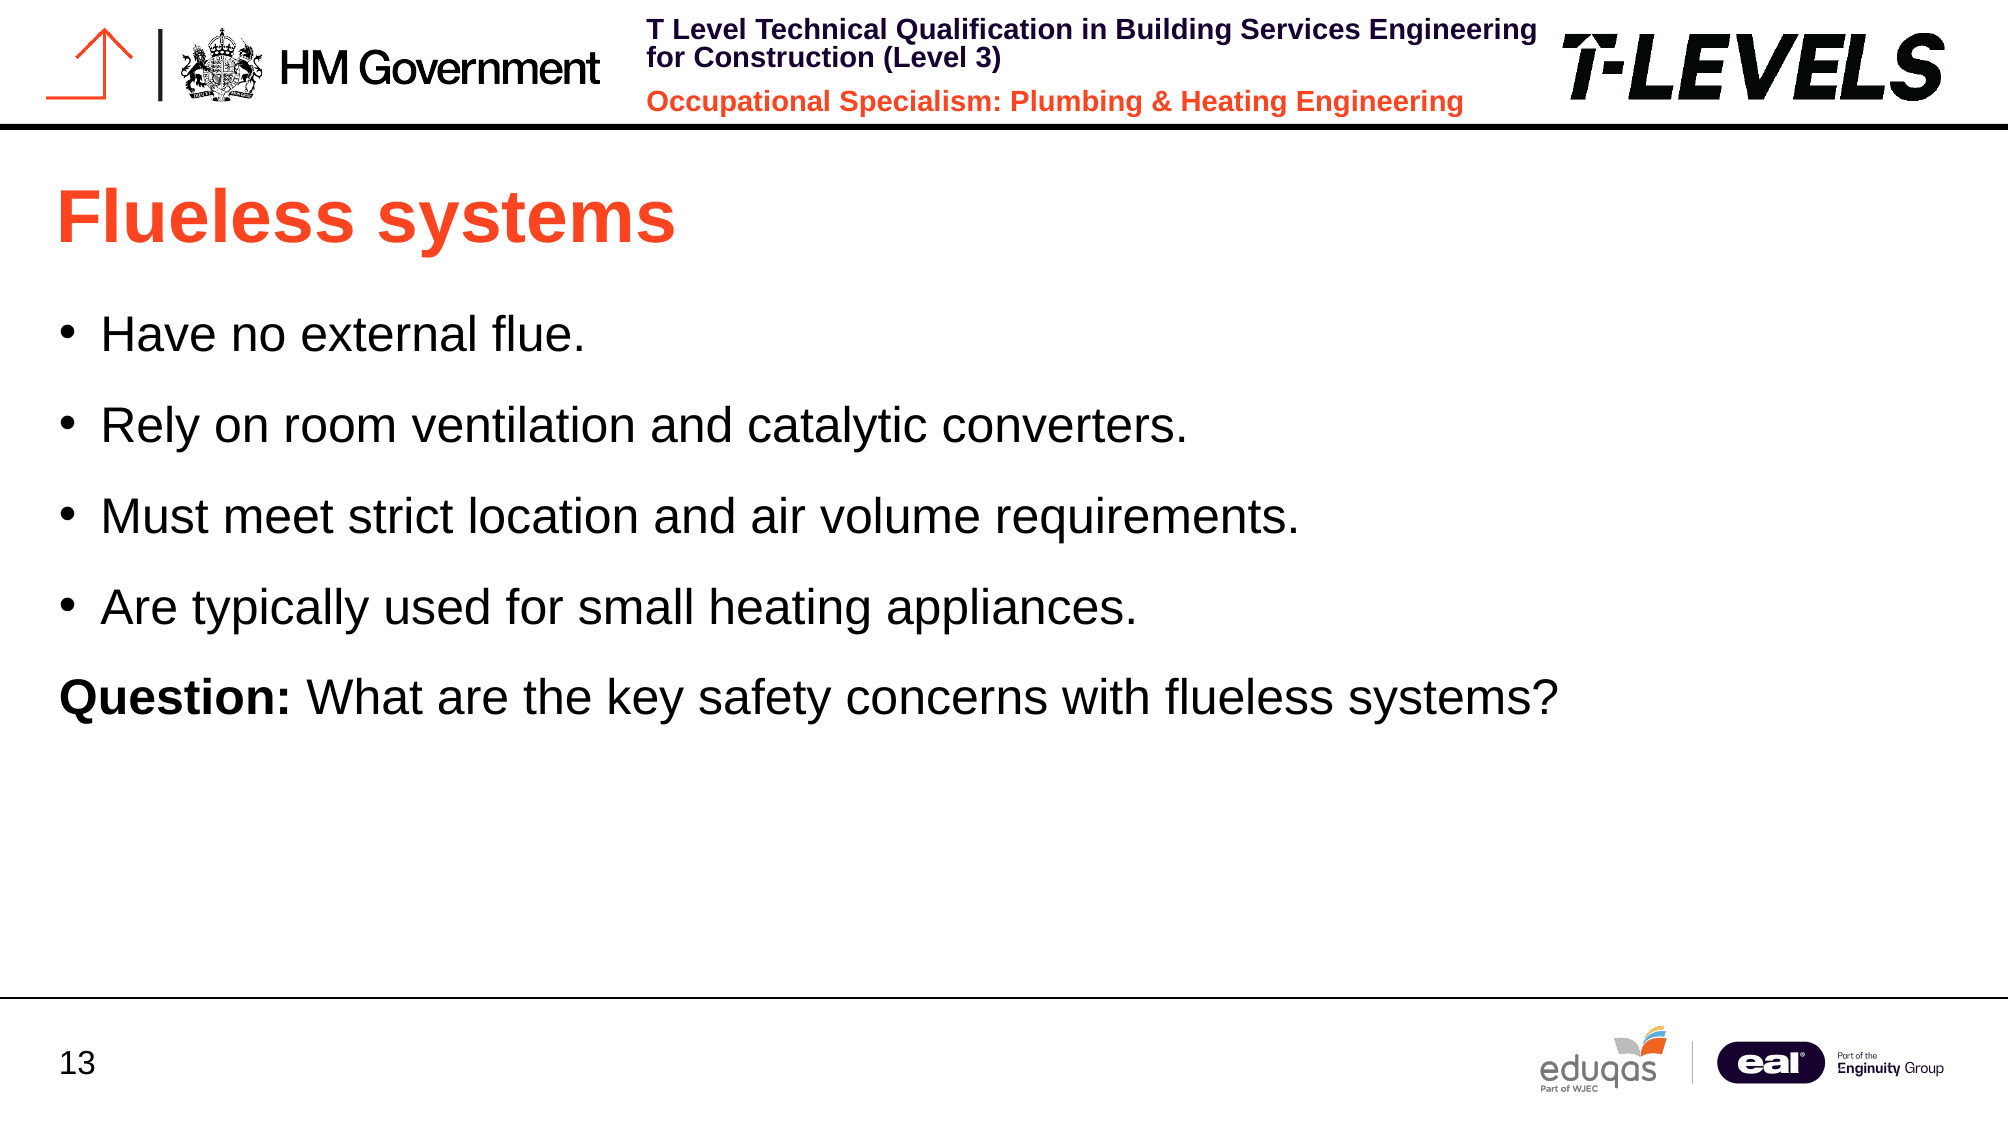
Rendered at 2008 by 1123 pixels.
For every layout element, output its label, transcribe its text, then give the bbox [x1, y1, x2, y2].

picture [41, 27, 139, 100]
picture [1543, 25, 1964, 108]
picture [1535, 1021, 1949, 1097]
title Flueless systems [41, 111, 1949, 314]
picture [158, 28, 600, 102]
list Have no external flue. Rely on room ventilation and catalytic converters. Must meet strict location and air volume requirements. Are typically used for small heating appliances. Question: What are the key safety concerns with flueless systems? [59, 295, 1949, 975]
